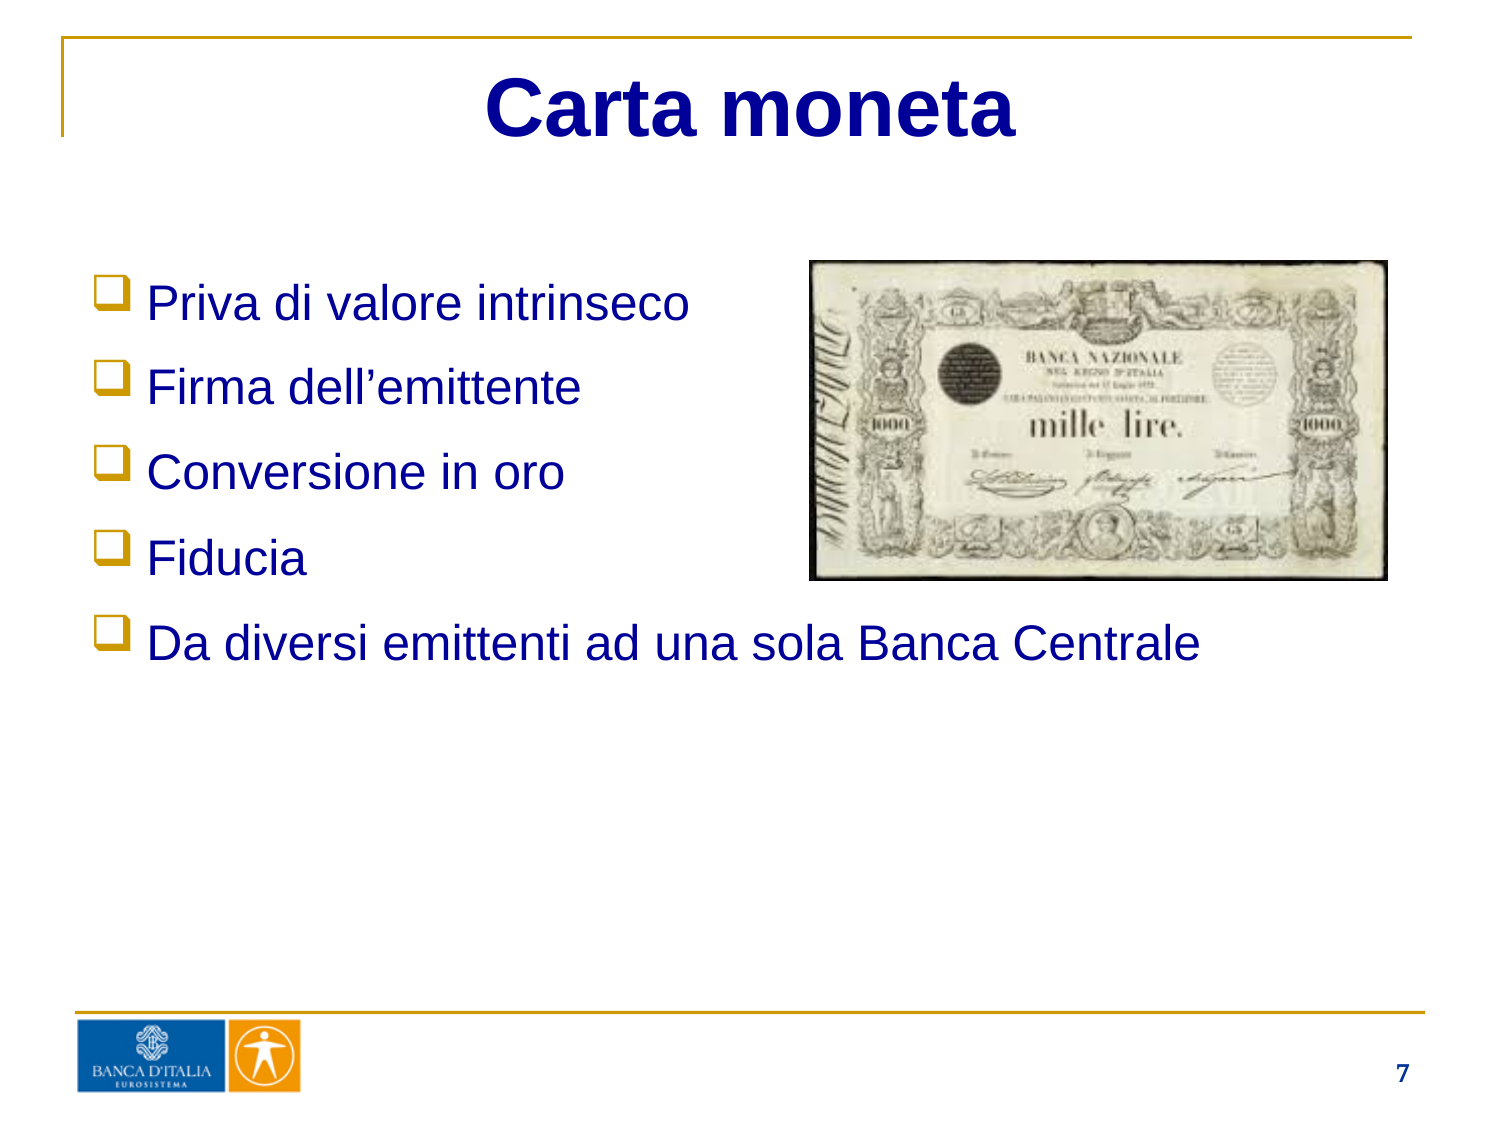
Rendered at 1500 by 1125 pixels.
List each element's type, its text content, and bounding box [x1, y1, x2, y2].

picture [76, 1018, 302, 1094]
slide_number 7 [1074, 1024, 1425, 1100]
list Priva di valore intrinseco Firma dell’emittente Conversione in oro Fiducia Da diversi emittenti ad una sola Banca Centrale [75, 262, 1425, 1006]
picture [808, 260, 1389, 582]
title Carta moneta [75, 45, 1425, 233]
